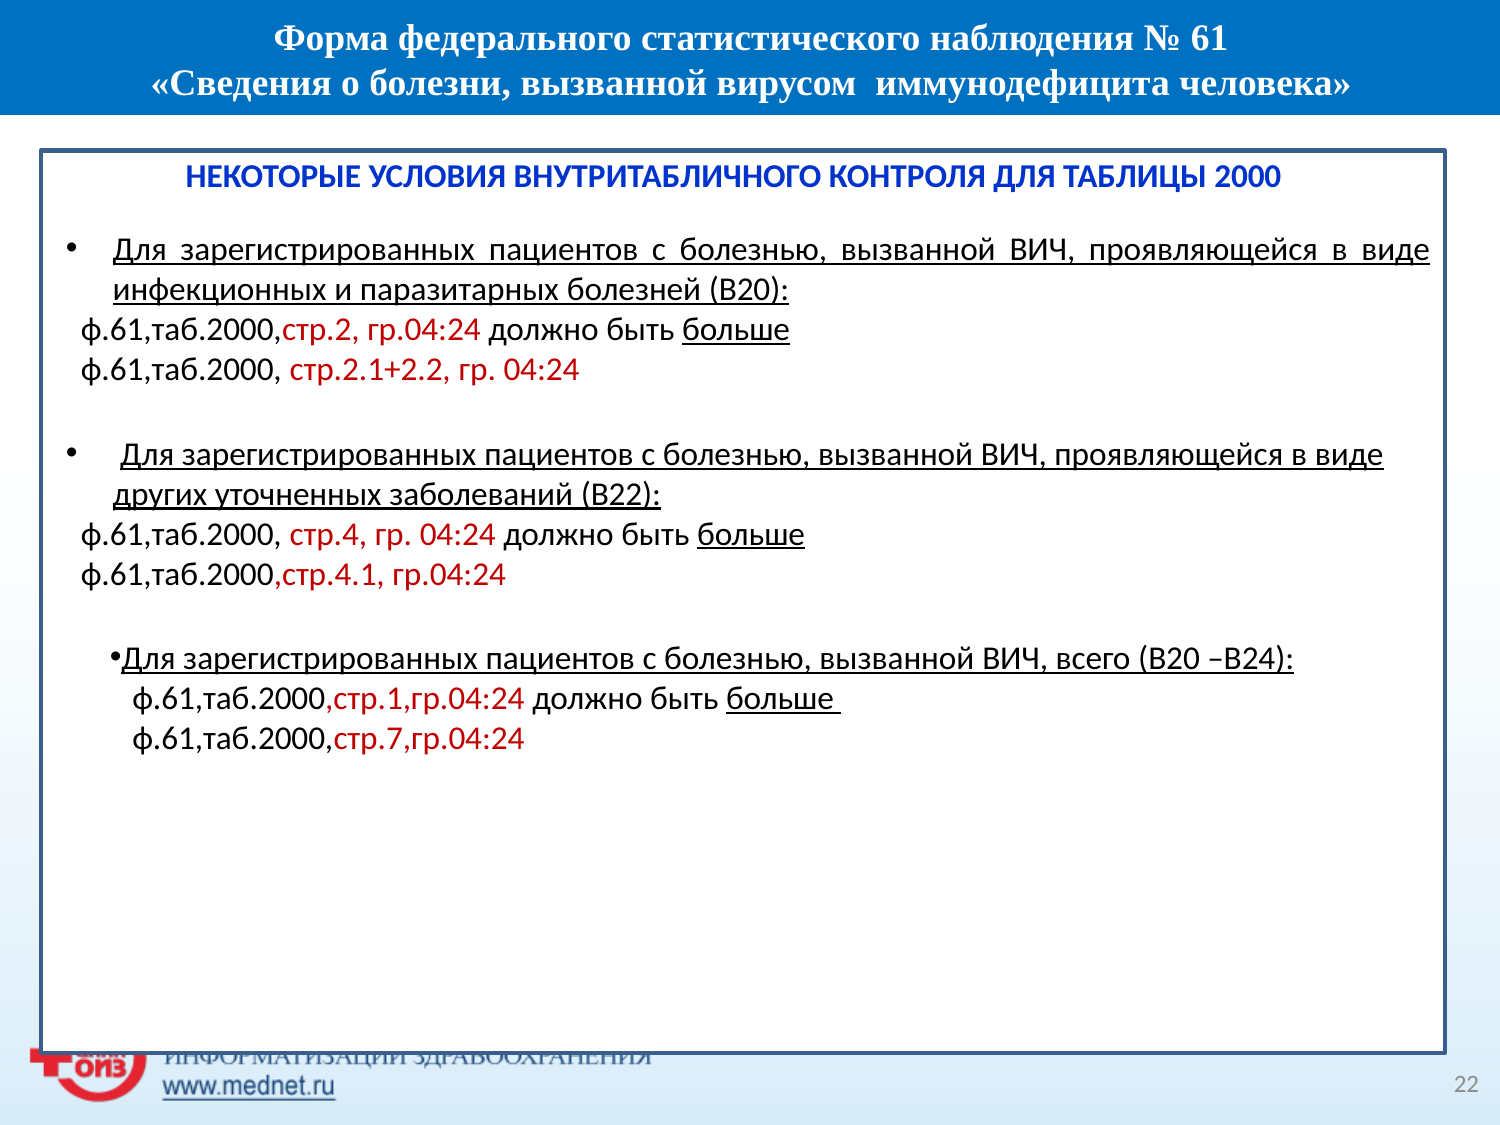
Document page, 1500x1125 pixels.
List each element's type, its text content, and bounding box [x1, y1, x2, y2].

slide_number 22 [1144, 1053, 1495, 1113]
text_box Форма федерального статистического наблюдения № 61 «Сведения о болезни, вызванной вирусом иммунодефицита человека» [0, 0, 1500, 117]
text_box Для зарегистрированных пациентов с болезнью, вызванной ВИЧ, проявляющейся в виде инфекционных и паразитарных болезней (В20): ф.61,таб.2000,стр.2, гр.04:24 должно быть больше ф.61,таб.2000, стр.2.1+2.2, гр. 04:24 Для зарегистрированных пациентов с болезнью, вызванной ВИЧ, проявляющейся в виде других уточненных заболеваний (В22): ф.61,таб.2000, стр.4, гр. 04:24 должно быть больше ф.61,таб.2000,стр.4.1, гр.04:24 Для зарегистрированных пациентов с болезнью, вызванной ВИЧ, всего (В20 –В24): ф.61,таб.2000,стр.1,гр.04:24 должно быть больше ф.61,таб.2000,стр.7,гр.04:24 [51, 219, 1445, 804]
picture [0, 117, 1500, 1125]
text_box [39, 148, 1447, 1055]
text_box НЕКОТОРЫЕ УСЛОВИЯ ВНУТРИТАБЛИЧНОГО КОНТРОЛЯ ДЛЯ ТАБЛИЦЫ 2000 [51, 147, 1418, 202]
